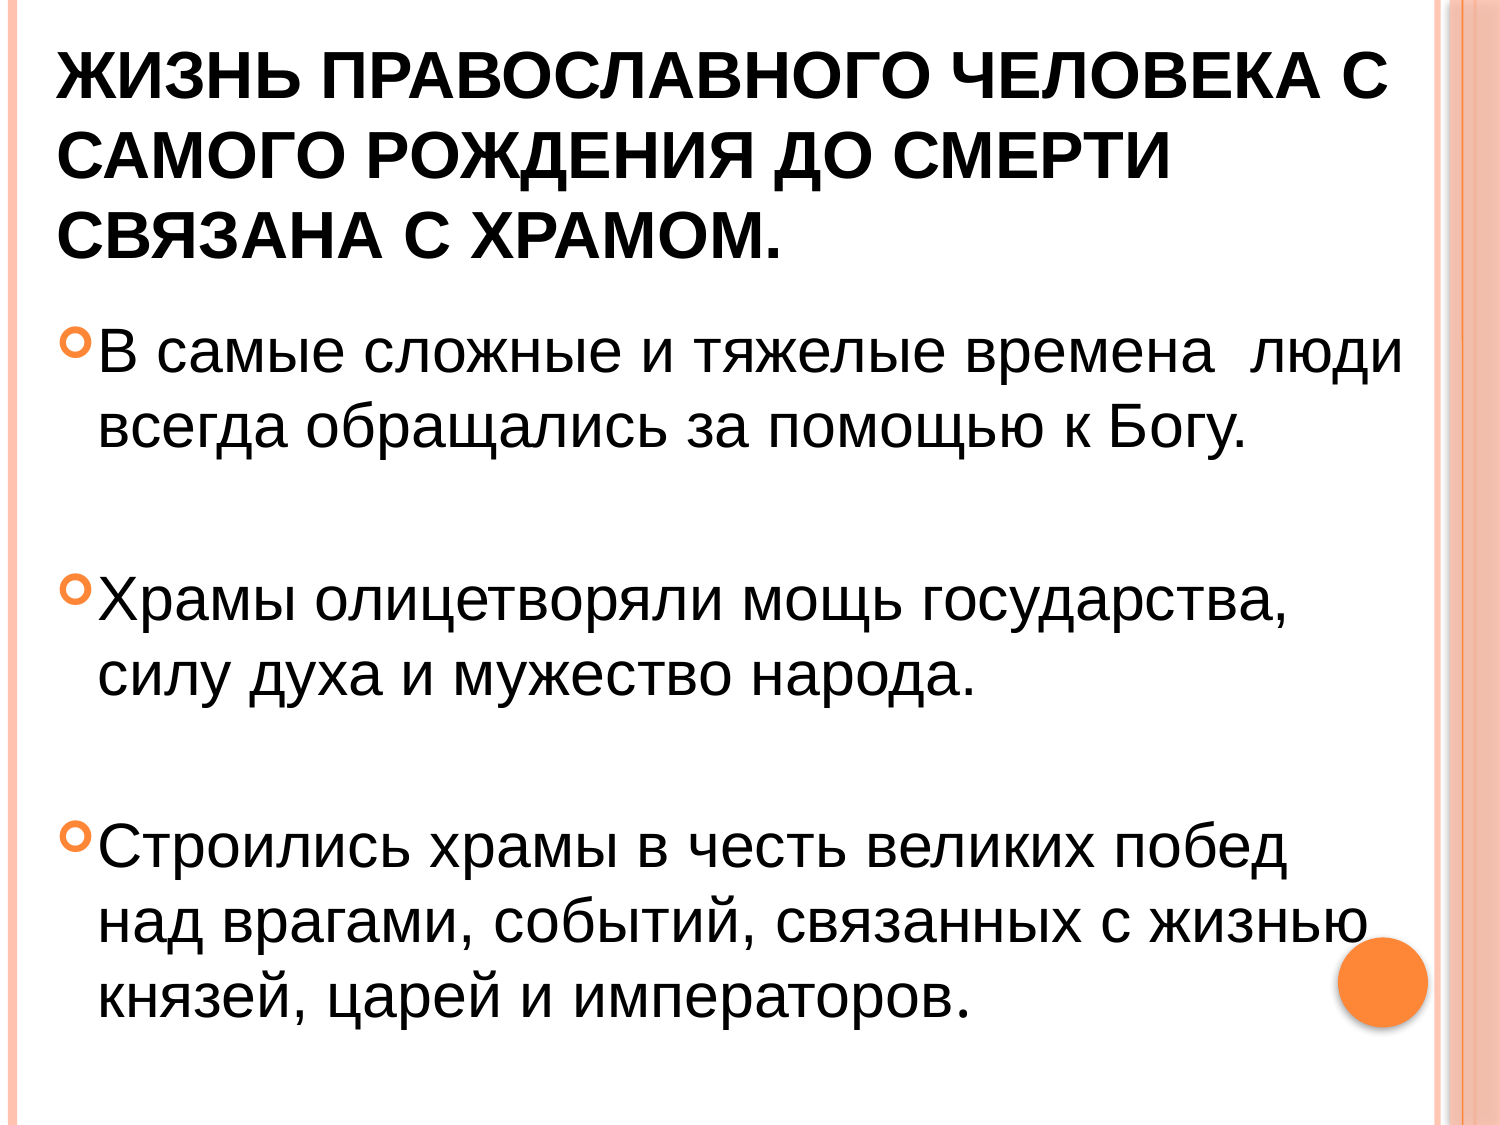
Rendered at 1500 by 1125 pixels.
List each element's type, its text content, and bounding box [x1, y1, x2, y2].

list В самые сложные и тяжелые времена люди всегда обращались за помощью к Богу. Храмы олицетворяли мощь государства, силу духа и мужество народа. Строились храмы в честь великих побед над врагами, событий, связанных с жизнью князей, царей и императоров. [41, 302, 1424, 1062]
title Жизнь православного человека с самого рождения до смерти связана с храмом. [41, 42, 1459, 279]
